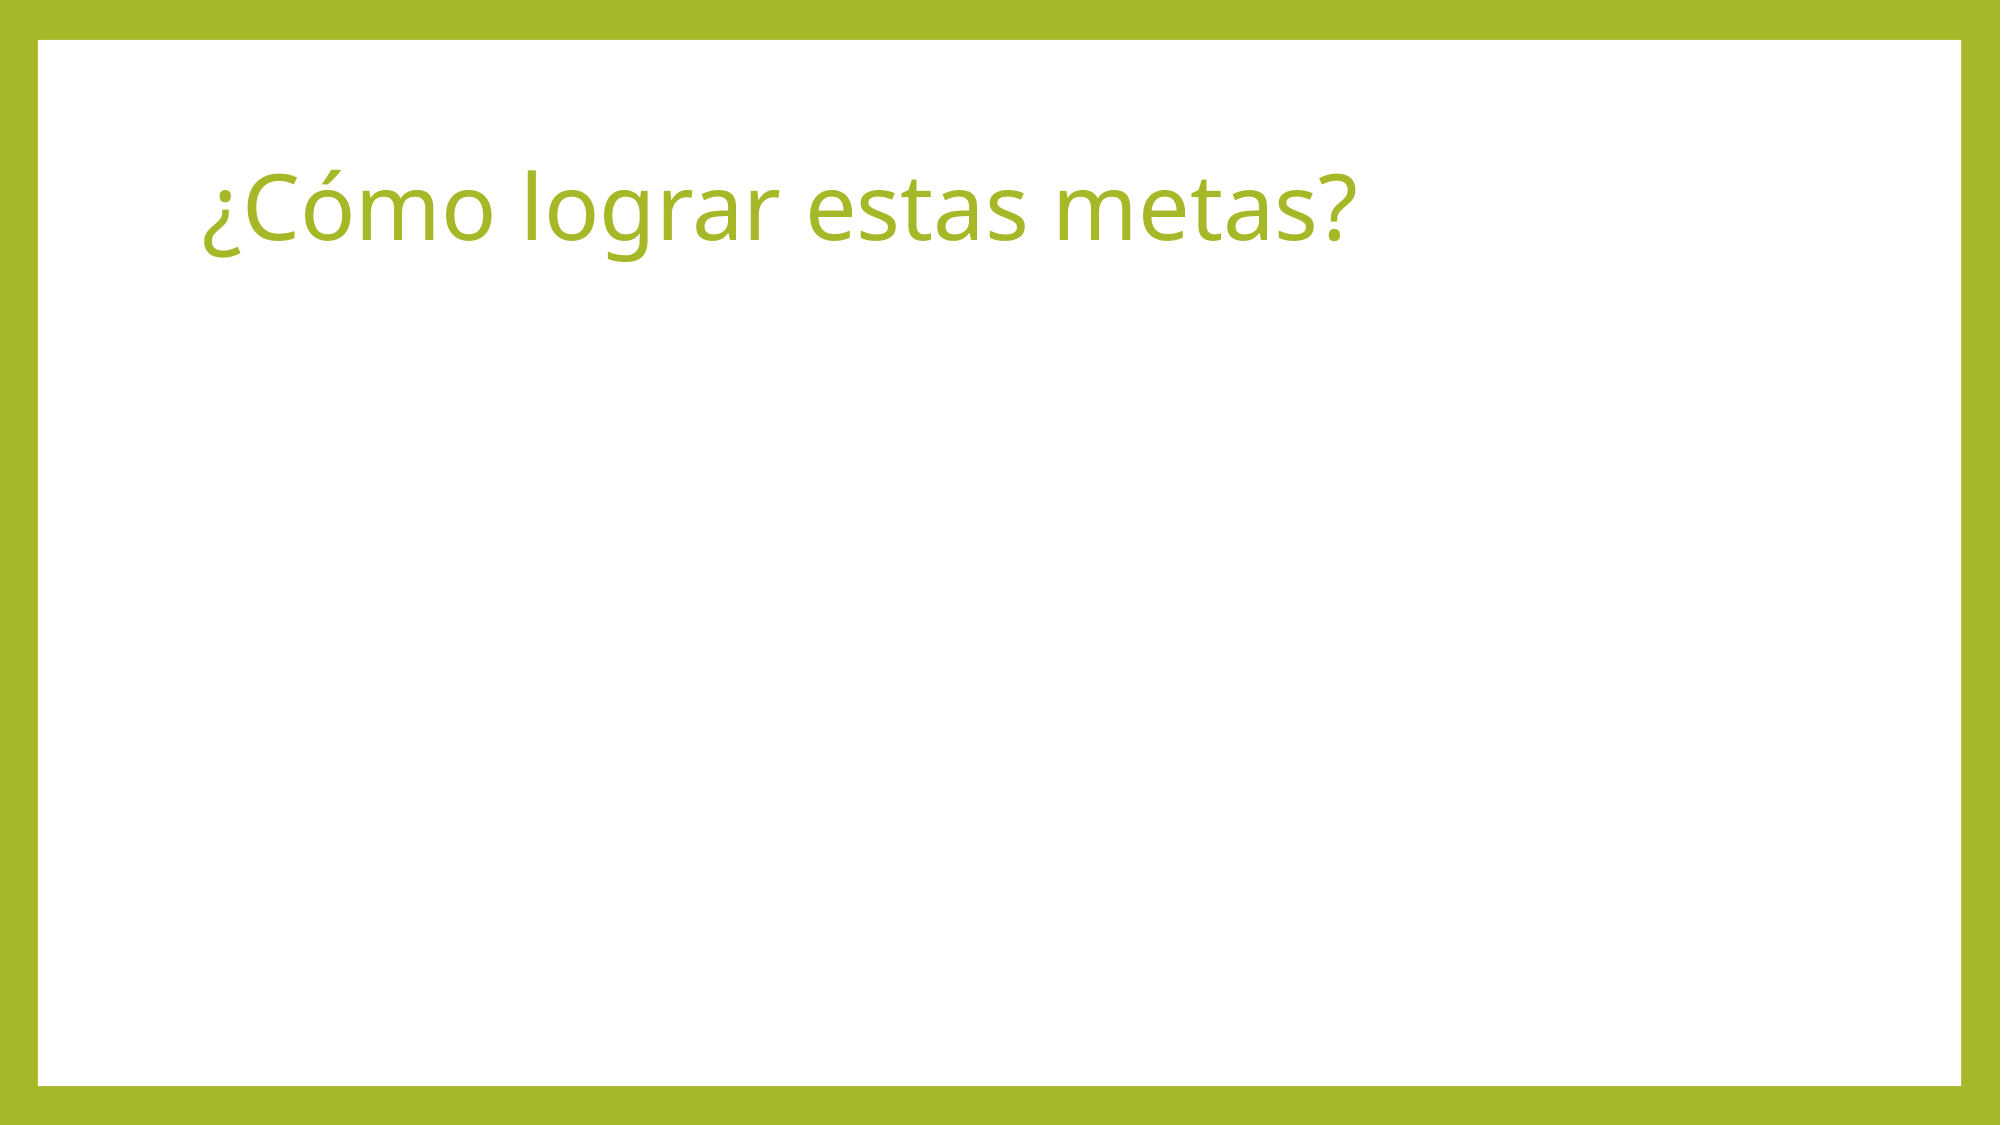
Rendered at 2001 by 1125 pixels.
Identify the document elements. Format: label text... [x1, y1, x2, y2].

title ¿Cómo lograr estas metas? [187, 99, 1808, 323]
